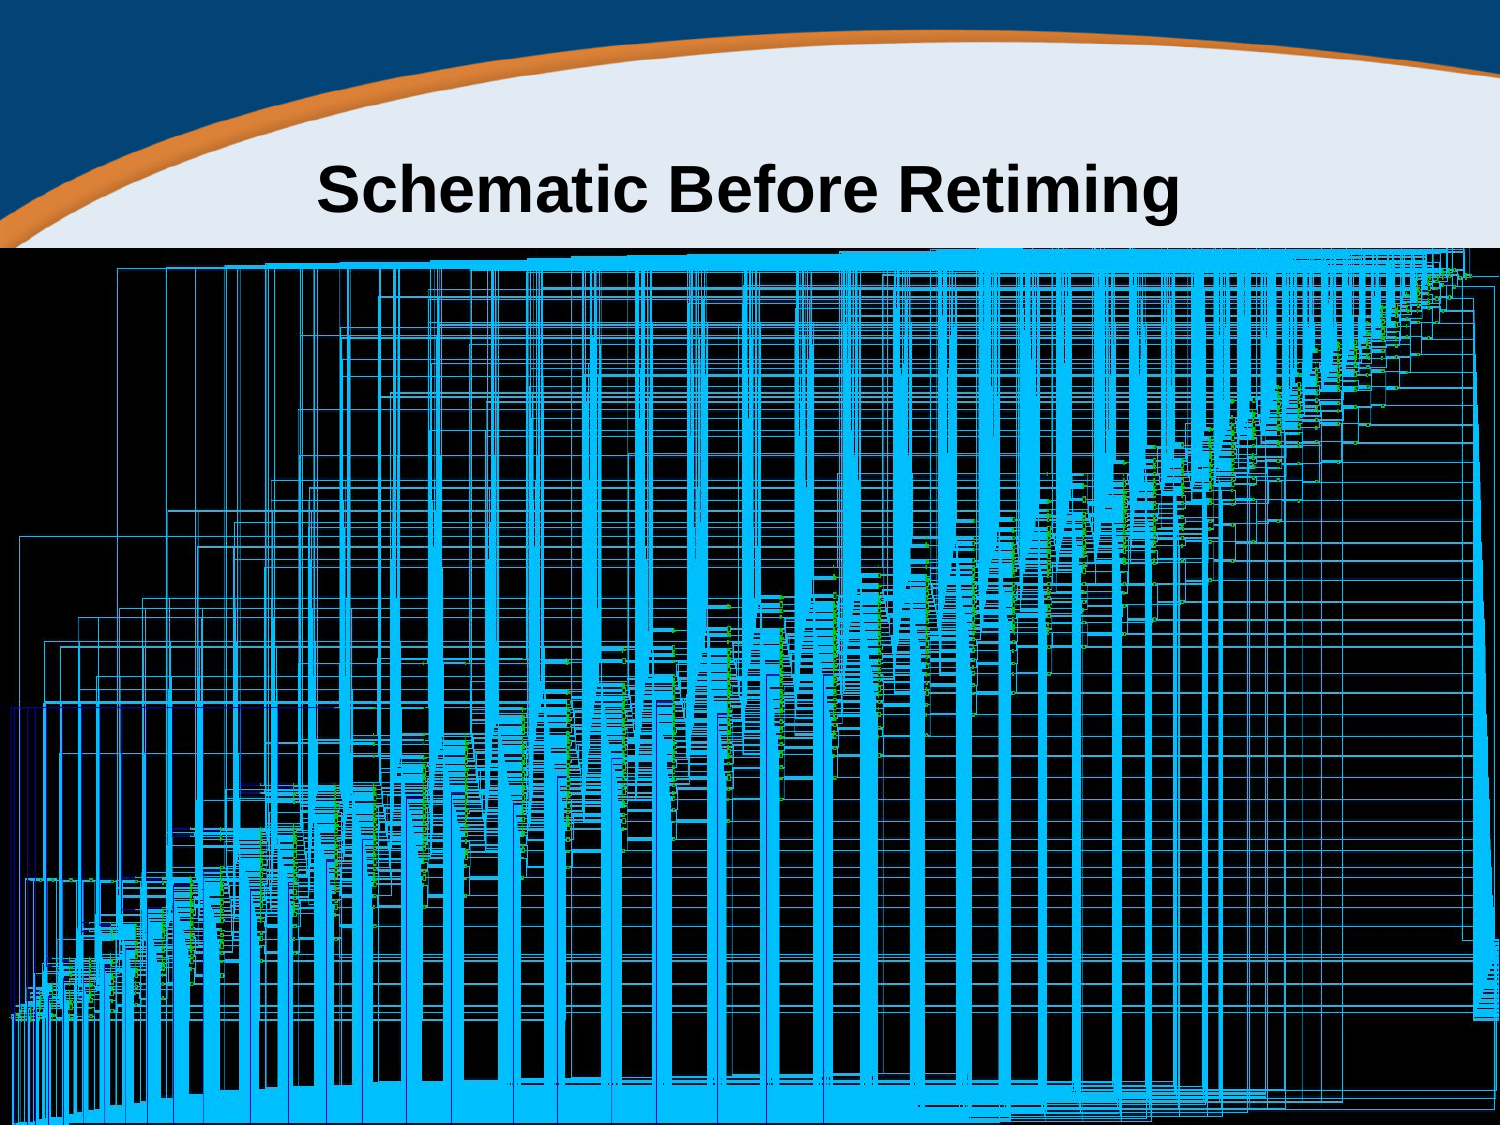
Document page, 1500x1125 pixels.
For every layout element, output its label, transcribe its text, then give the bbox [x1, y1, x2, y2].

picture [1297, 274, 1302, 285]
picture [1366, 274, 1371, 288]
picture [691, 686, 707, 750]
picture [857, 270, 956, 1085]
picture [343, 511, 347, 534]
picture [488, 770, 499, 808]
picture [641, 734, 652, 739]
picture [641, 723, 652, 731]
picture [1380, 274, 1386, 288]
picture [1374, 256, 1388, 264]
picture [1138, 345, 1142, 359]
picture [493, 736, 498, 748]
picture [850, 622, 859, 632]
picture [589, 734, 601, 756]
picture [1105, 291, 1145, 1088]
title Schematic Before Retiming [75, 92, 1425, 246]
picture [1395, 274, 1401, 288]
picture [592, 722, 601, 727]
picture [988, 568, 998, 575]
picture [1276, 274, 1282, 288]
picture [393, 825, 401, 838]
picture [642, 710, 651, 720]
picture [1012, 1101, 1118, 1107]
picture [947, 583, 956, 594]
picture [805, 628, 812, 636]
picture [644, 699, 652, 706]
picture [593, 702, 602, 713]
picture [1405, 274, 1411, 288]
picture [531, 768, 544, 784]
picture [996, 273, 1072, 1085]
picture [534, 746, 544, 766]
picture [639, 742, 652, 756]
picture [991, 301, 997, 375]
picture [110, 927, 117, 934]
picture [853, 609, 859, 616]
picture [1335, 273, 1343, 303]
picture [800, 661, 813, 676]
picture [984, 600, 998, 609]
picture [443, 745, 462, 749]
picture [694, 456, 701, 498]
picture [800, 681, 812, 690]
picture [587, 759, 602, 777]
picture [276, 792, 316, 1086]
picture [1071, 273, 1097, 288]
picture [1395, 256, 1422, 268]
picture [536, 722, 544, 743]
picture [802, 652, 813, 658]
picture [947, 270, 1000, 1085]
picture [1114, 274, 1129, 288]
picture [0, 0, 1500, 1125]
picture [748, 669, 760, 675]
picture [302, 791, 307, 802]
picture [803, 640, 812, 650]
picture [433, 784, 443, 817]
picture [495, 724, 519, 731]
picture [346, 814, 353, 835]
picture [942, 618, 956, 638]
picture [656, 700, 671, 708]
picture [848, 645, 860, 649]
picture [393, 783, 402, 793]
picture [1353, 274, 1358, 288]
picture [986, 578, 998, 594]
picture [645, 270, 860, 1086]
picture [531, 787, 544, 821]
picture [849, 637, 859, 641]
picture [1350, 255, 1371, 261]
picture [436, 763, 443, 780]
picture [1223, 274, 1237, 289]
picture [101, 938, 125, 1106]
picture [751, 650, 759, 658]
picture [1220, 291, 1226, 317]
picture [902, 602, 910, 611]
picture [1394, 291, 1404, 299]
picture [943, 597, 956, 618]
picture [393, 796, 401, 821]
picture [494, 270, 653, 1086]
picture [900, 618, 910, 634]
picture [1099, 522, 1112, 547]
picture [1134, 273, 1204, 1089]
picture [1069, 291, 1113, 1094]
